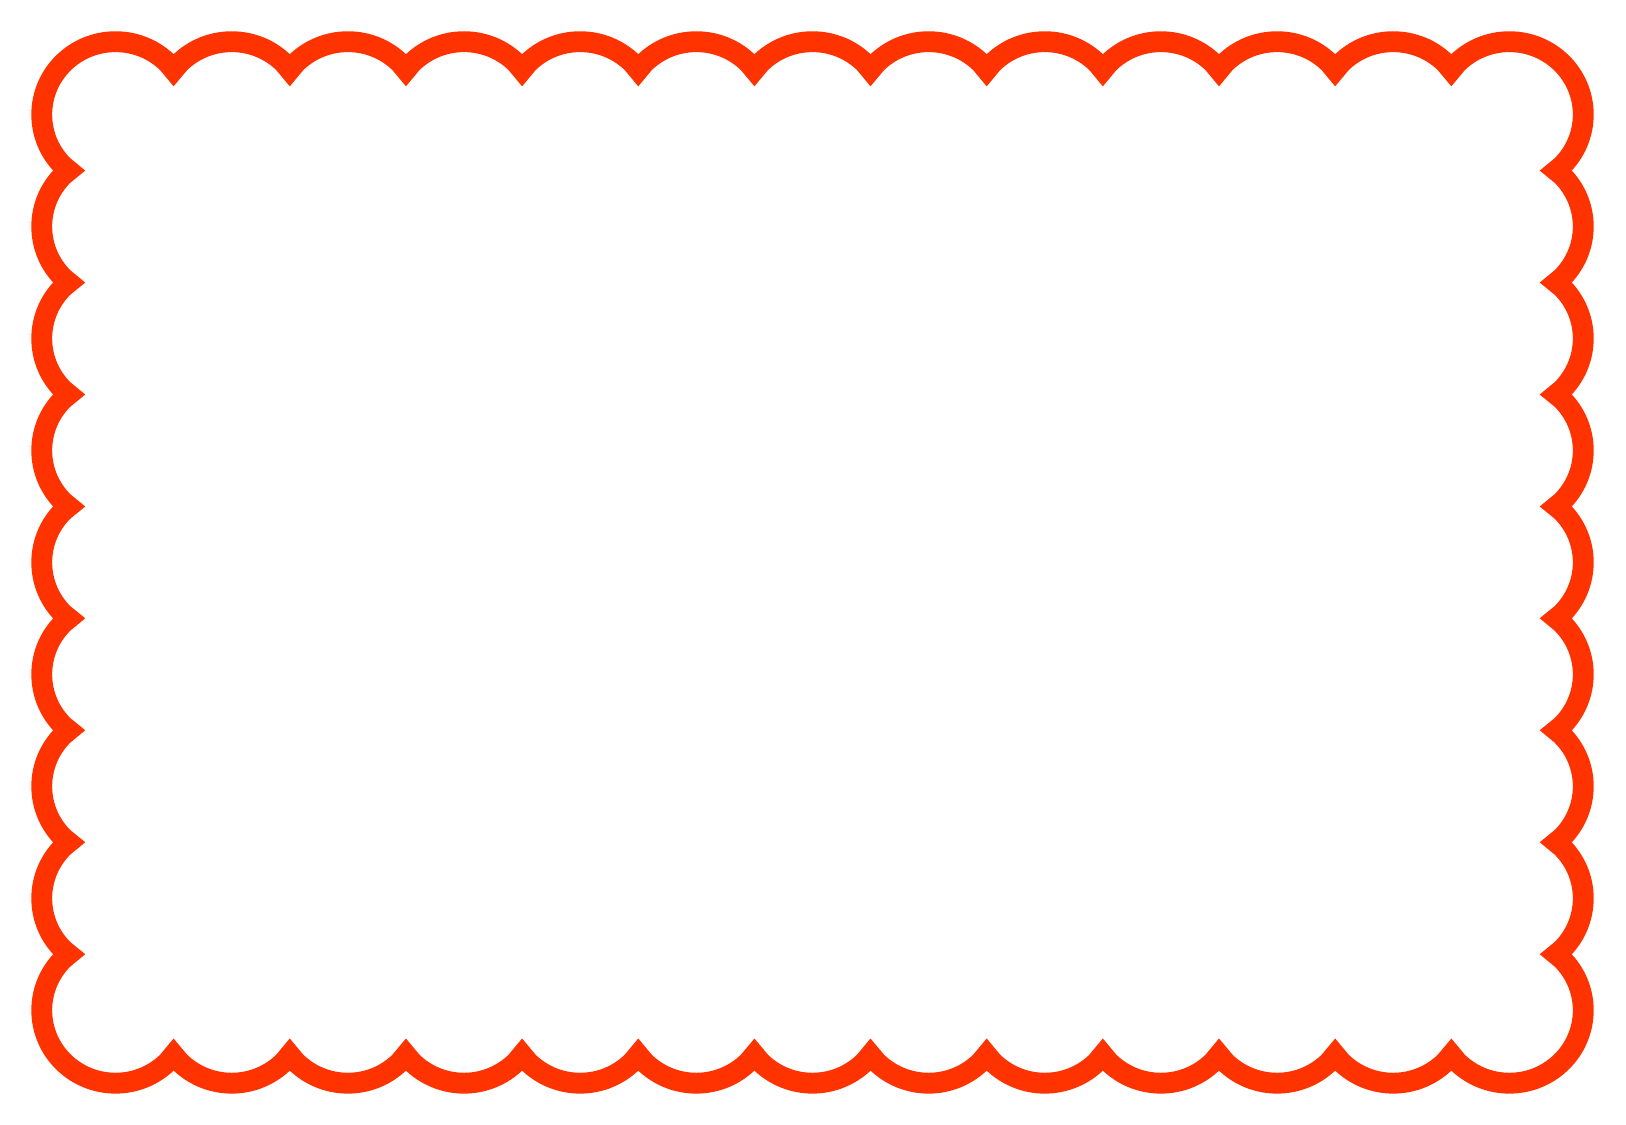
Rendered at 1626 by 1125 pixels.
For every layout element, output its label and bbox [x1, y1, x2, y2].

text_box [40, 40, 1585, 1085]
